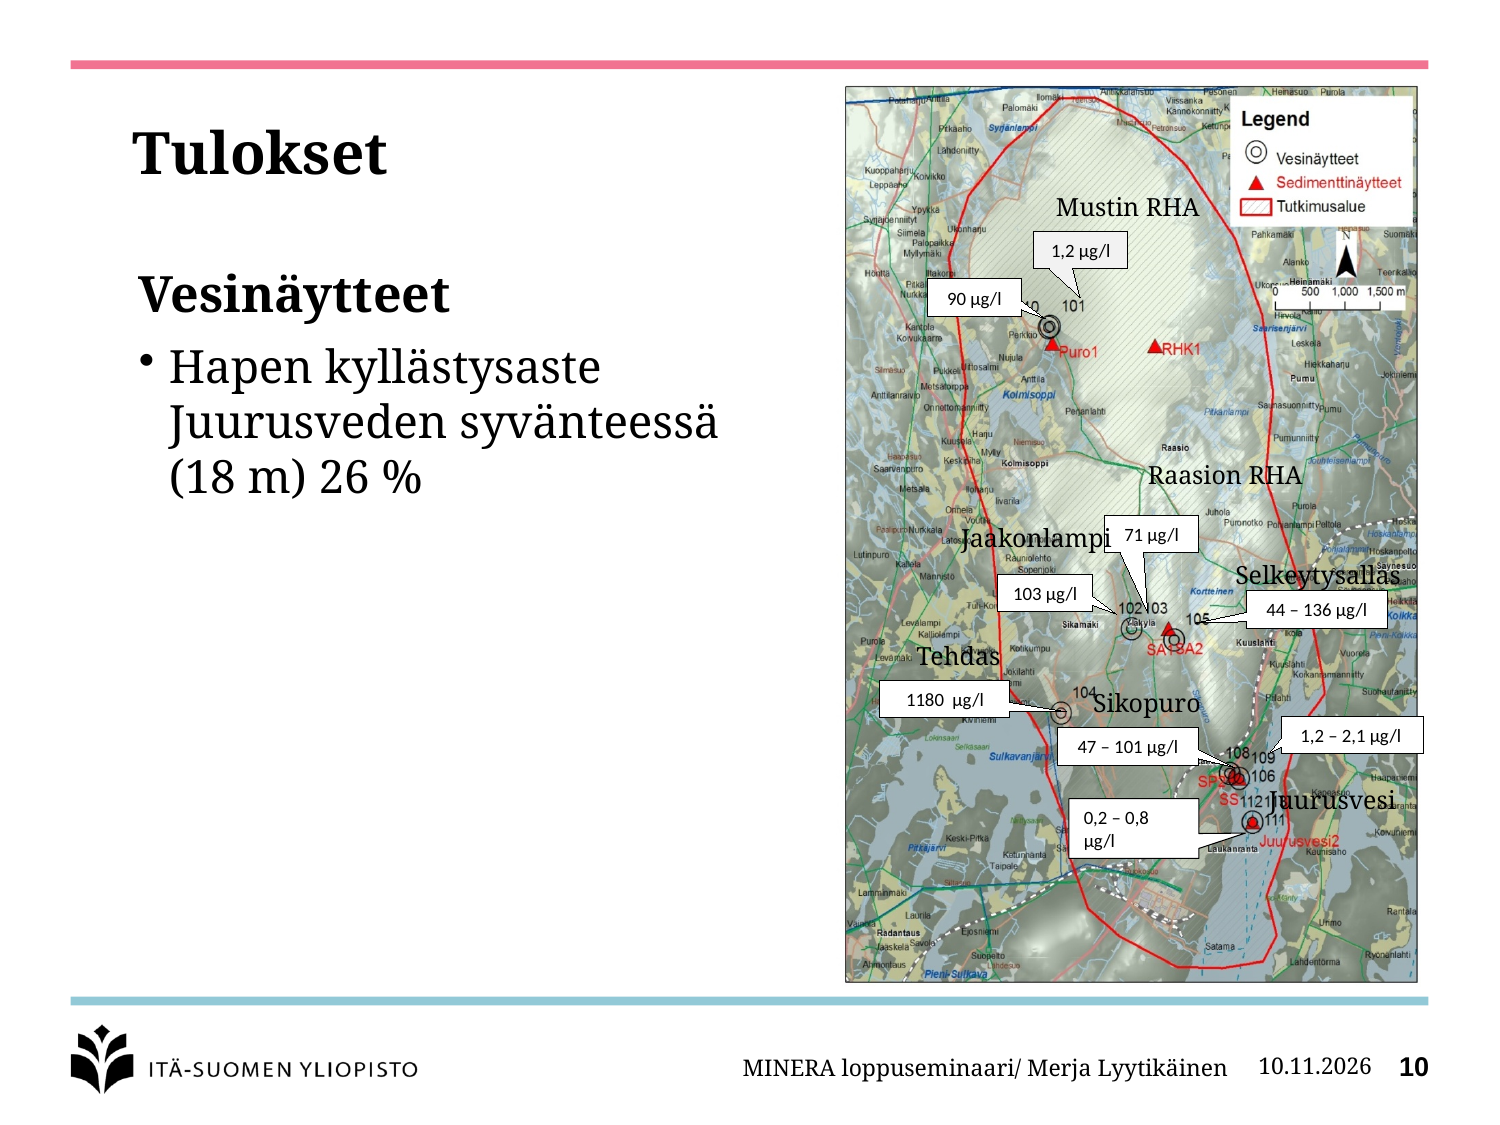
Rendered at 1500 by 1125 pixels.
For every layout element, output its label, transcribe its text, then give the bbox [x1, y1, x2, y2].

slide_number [1229, 1046, 1369, 1089]
list Vesinäytteet Hapen kyllästysaste Juurusveden syvänteessä (18 m) 26 % [123, 255, 768, 941]
slide_number 10 [1369, 1046, 1430, 1089]
title Tulokset [117, 107, 803, 274]
picture [70, 1024, 422, 1094]
footer MINERA loppuseminaari/ Merja Lyytikäinen [500, 1046, 1229, 1089]
picture [808, 77, 1453, 987]
